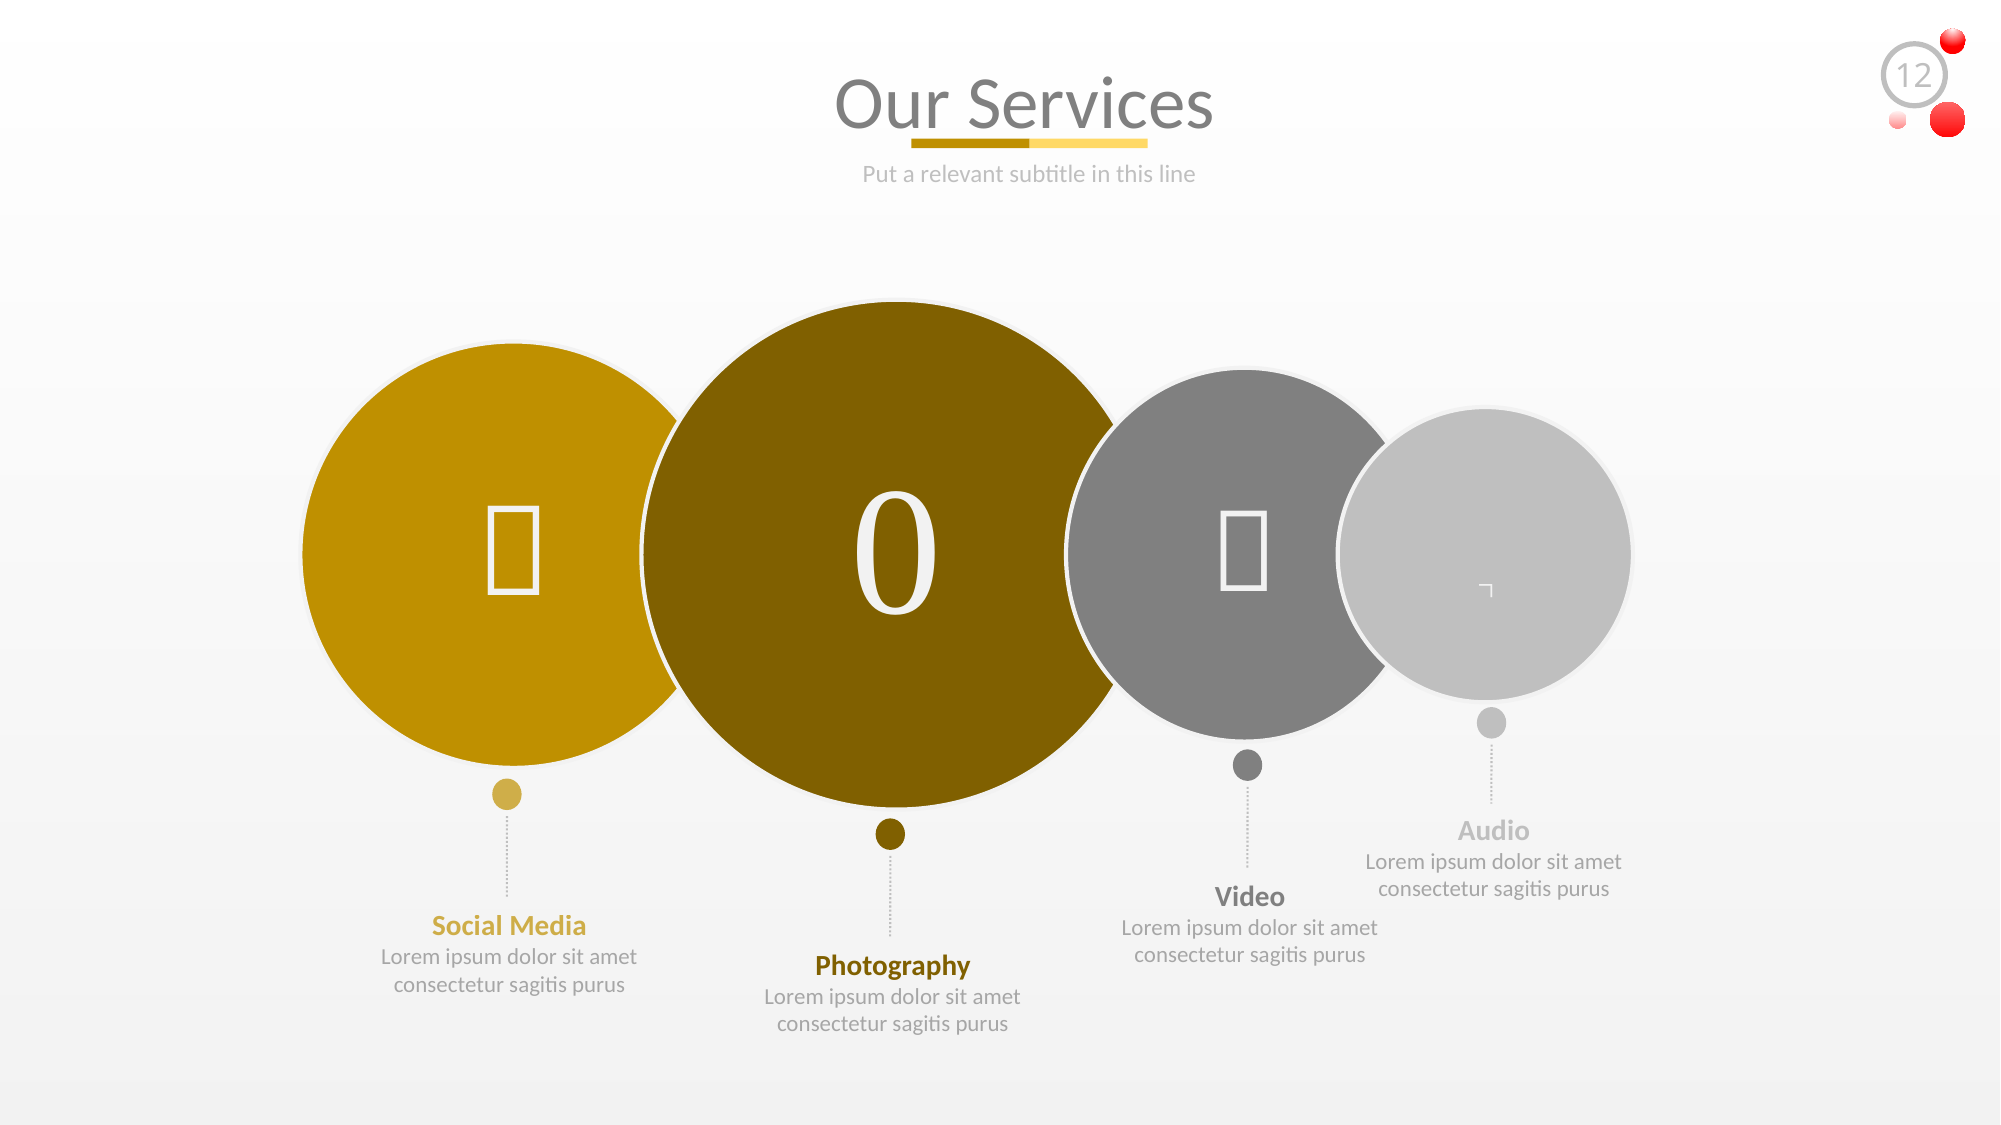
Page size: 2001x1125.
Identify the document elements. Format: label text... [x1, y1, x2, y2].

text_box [911, 138, 1148, 149]
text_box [300, 341, 641, 897]
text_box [641, 299, 1152, 937]
text_box Social Media Lorem ipsum dolor sit amet consectetur sagitis purus [347, 897, 672, 1015]
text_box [1876, 28, 1966, 138]
text_box Photography Lorem ipsum dolor sit amet consectetur sagitis purus [731, 937, 1055, 1055]
text_box Video Lorem ipsum dolor sit amet consectetur sagitis purus [1088, 868, 1413, 986]
text_box Audio Lorem ipsum dolor sit amet consectetur sagitis purus [1332, 793, 1656, 920]
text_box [1065, 367, 1423, 868]
text_box Put a relevant subtitle in this line [792, 142, 1267, 202]
text_box Our Services [597, 1, 1454, 152]
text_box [1337, 407, 1633, 804]
